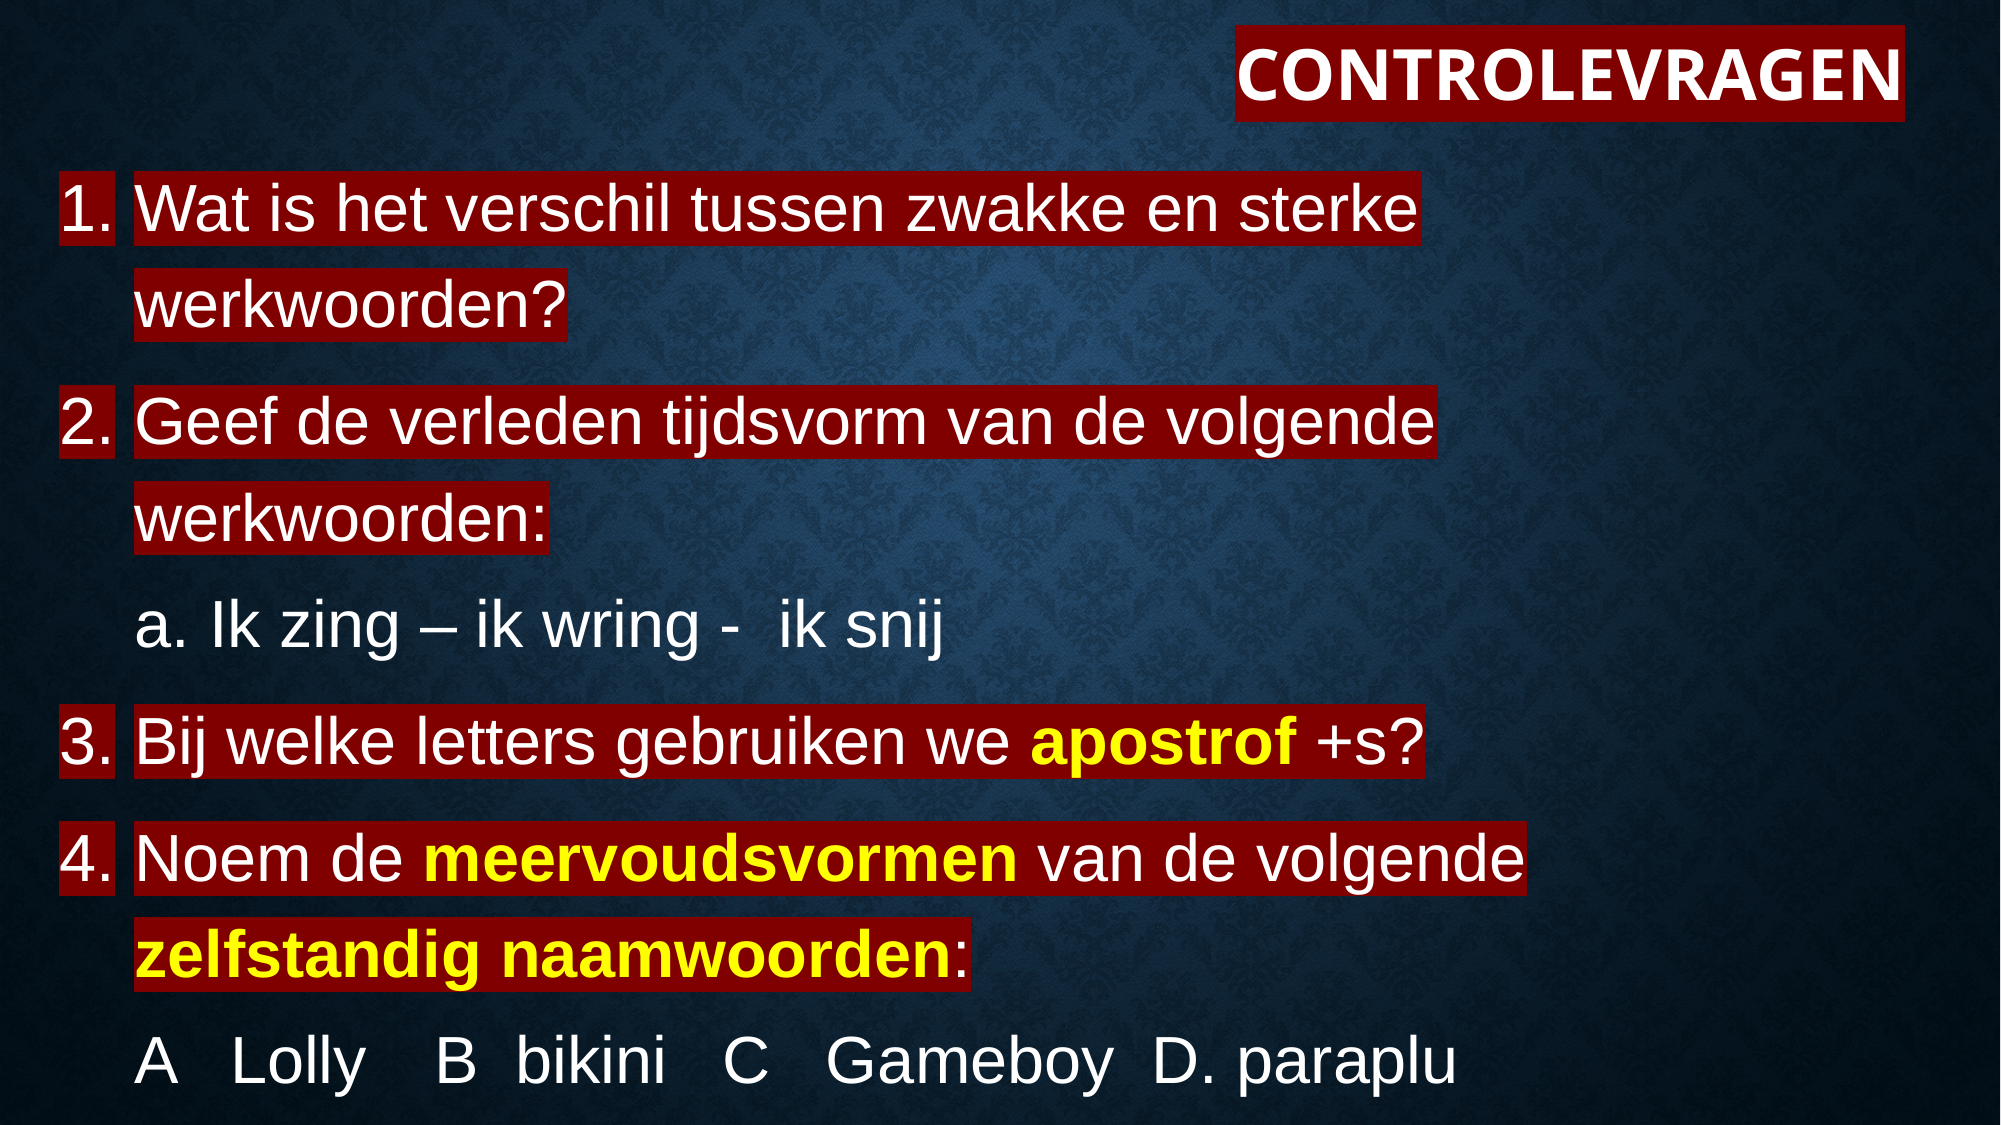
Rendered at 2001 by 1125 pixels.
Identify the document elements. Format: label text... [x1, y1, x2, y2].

title Controlevragen [1095, 0, 2000, 187]
list Wat is het verschil tussen zwakke en sterke werkwoorden? Geef de verleden tijdsvorm van de volgende werkwoorden: Ik zing – ik wring - ik snij Bij welke letters gebruiken we apostrof +s? Noem de meervoudsvormen van de volgende zelfstandig naamwoorden: A Lolly B bikini C Gameboy D. paraplu [44, 141, 1842, 1111]
